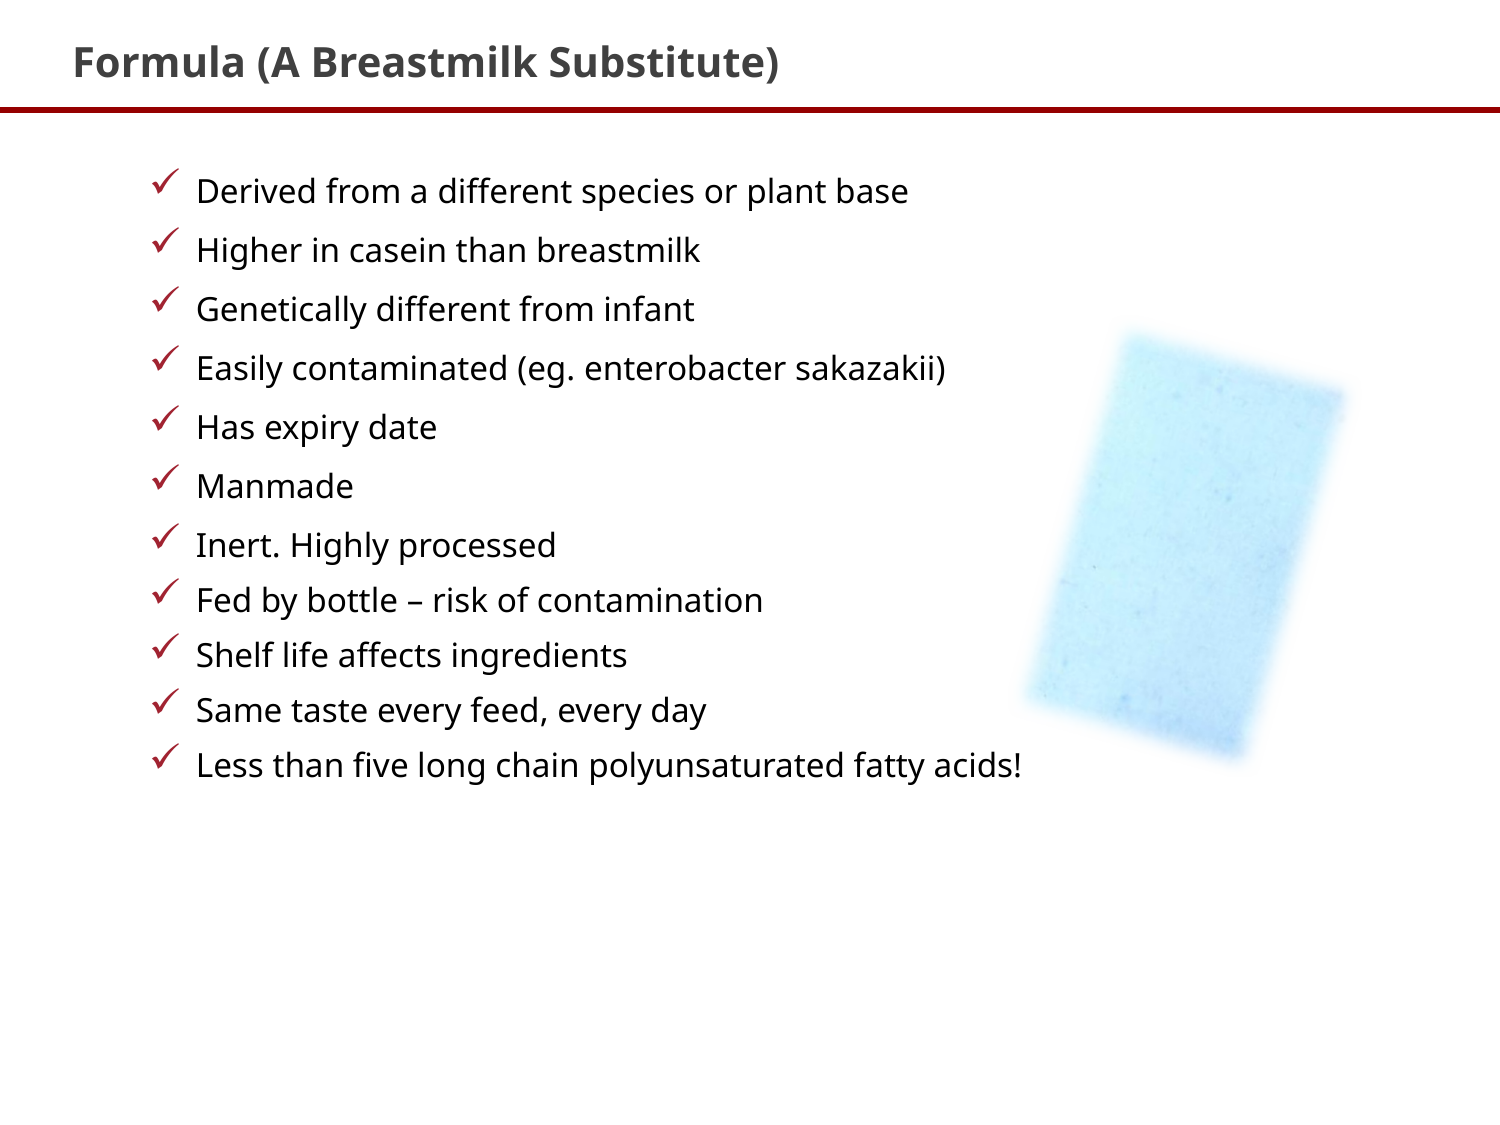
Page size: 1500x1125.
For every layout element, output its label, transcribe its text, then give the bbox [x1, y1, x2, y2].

picture [1039, 332, 1331, 760]
title Formula (A Breastmilk Substitute) [57, 23, 1408, 99]
list Derived from a different species or plant base Higher in casein than breastmilk Genetically different from infant Easily contaminated (eg. enterobacter sakazakii) Has expiry date Manmade Inert. Highly processed Fed by bottle – risk of contamination Shelf life affects ingredients Same taste every feed, every day Less than five long chain polyunsaturated fatty acids! [58, 162, 1459, 1075]
